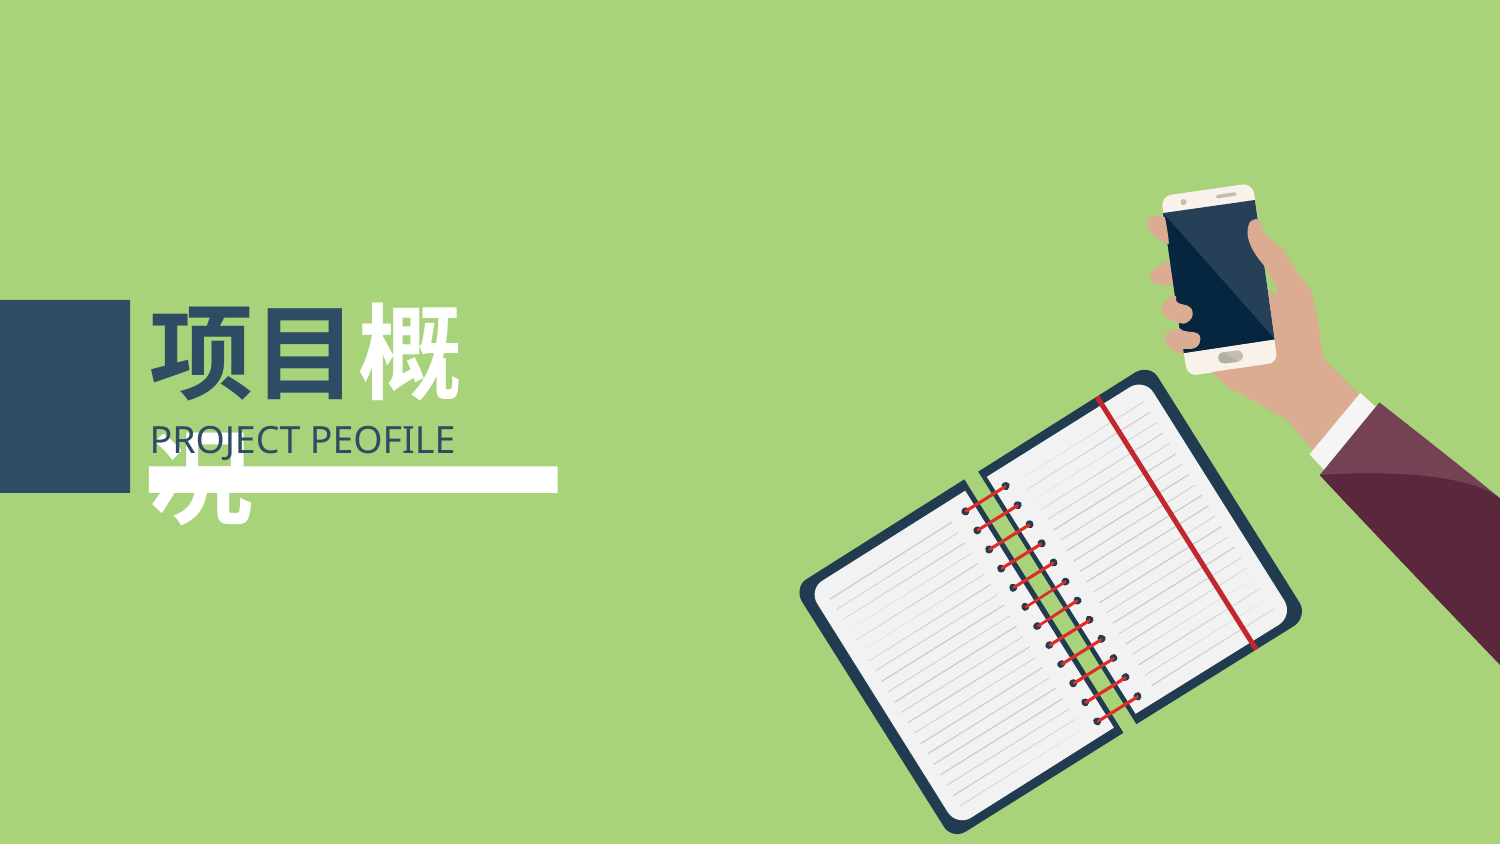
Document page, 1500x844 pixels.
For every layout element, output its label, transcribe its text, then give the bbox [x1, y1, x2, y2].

text_box 项目概况 [138, 281, 578, 543]
text_box [0, 299, 131, 494]
text_box [148, 465, 559, 494]
text_box PROJECT PEOFILE [138, 410, 566, 467]
picture [799, 183, 1500, 835]
